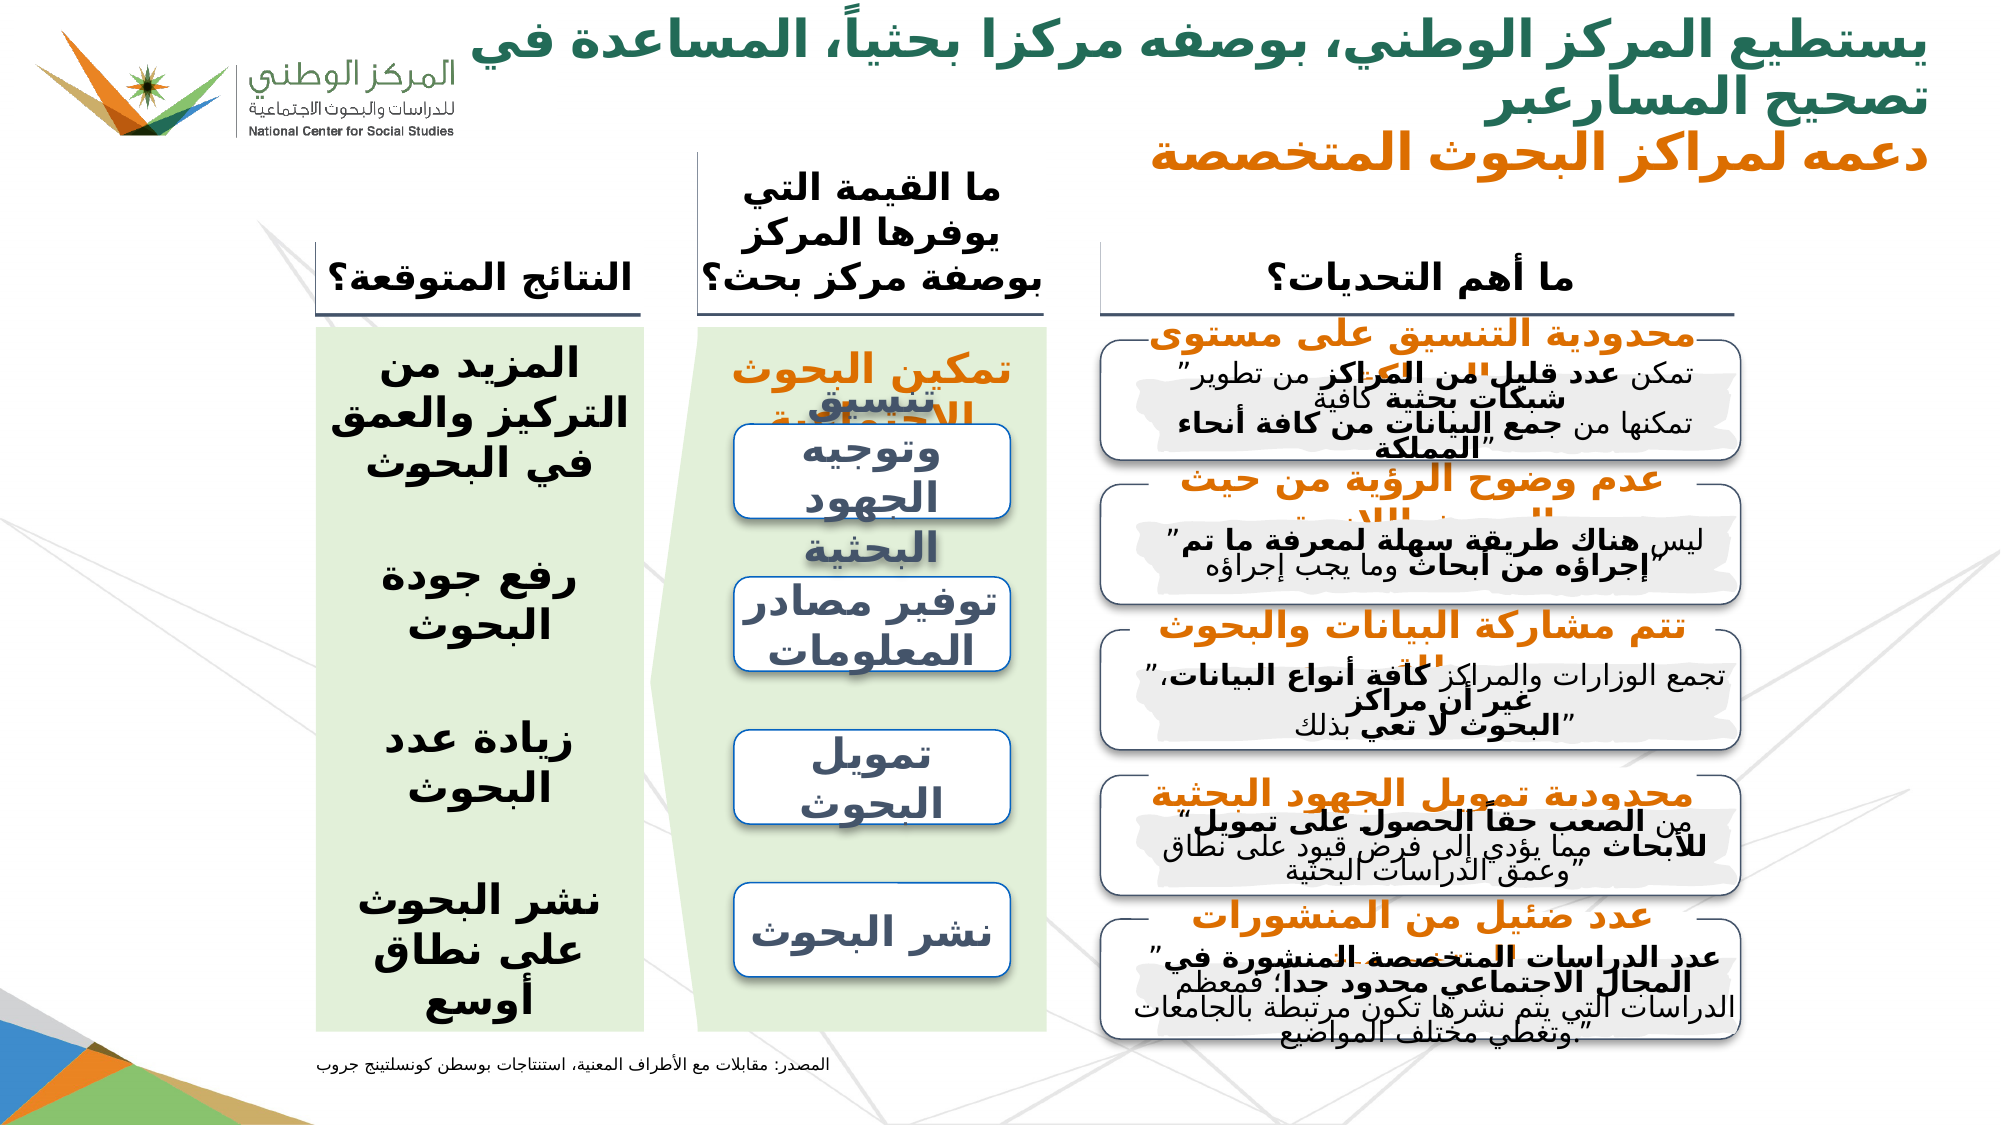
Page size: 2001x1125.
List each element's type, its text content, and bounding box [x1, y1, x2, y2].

title يستطيع المركز الوطني، بوصفه مركزا بحثياً، المساعدة في تصحيح المسارعبر دعمه لمراكز البحوث المتخصصة [431, 40, 1946, 155]
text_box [315, 187, 1747, 1074]
picture [0, 0, 2001, 1125]
